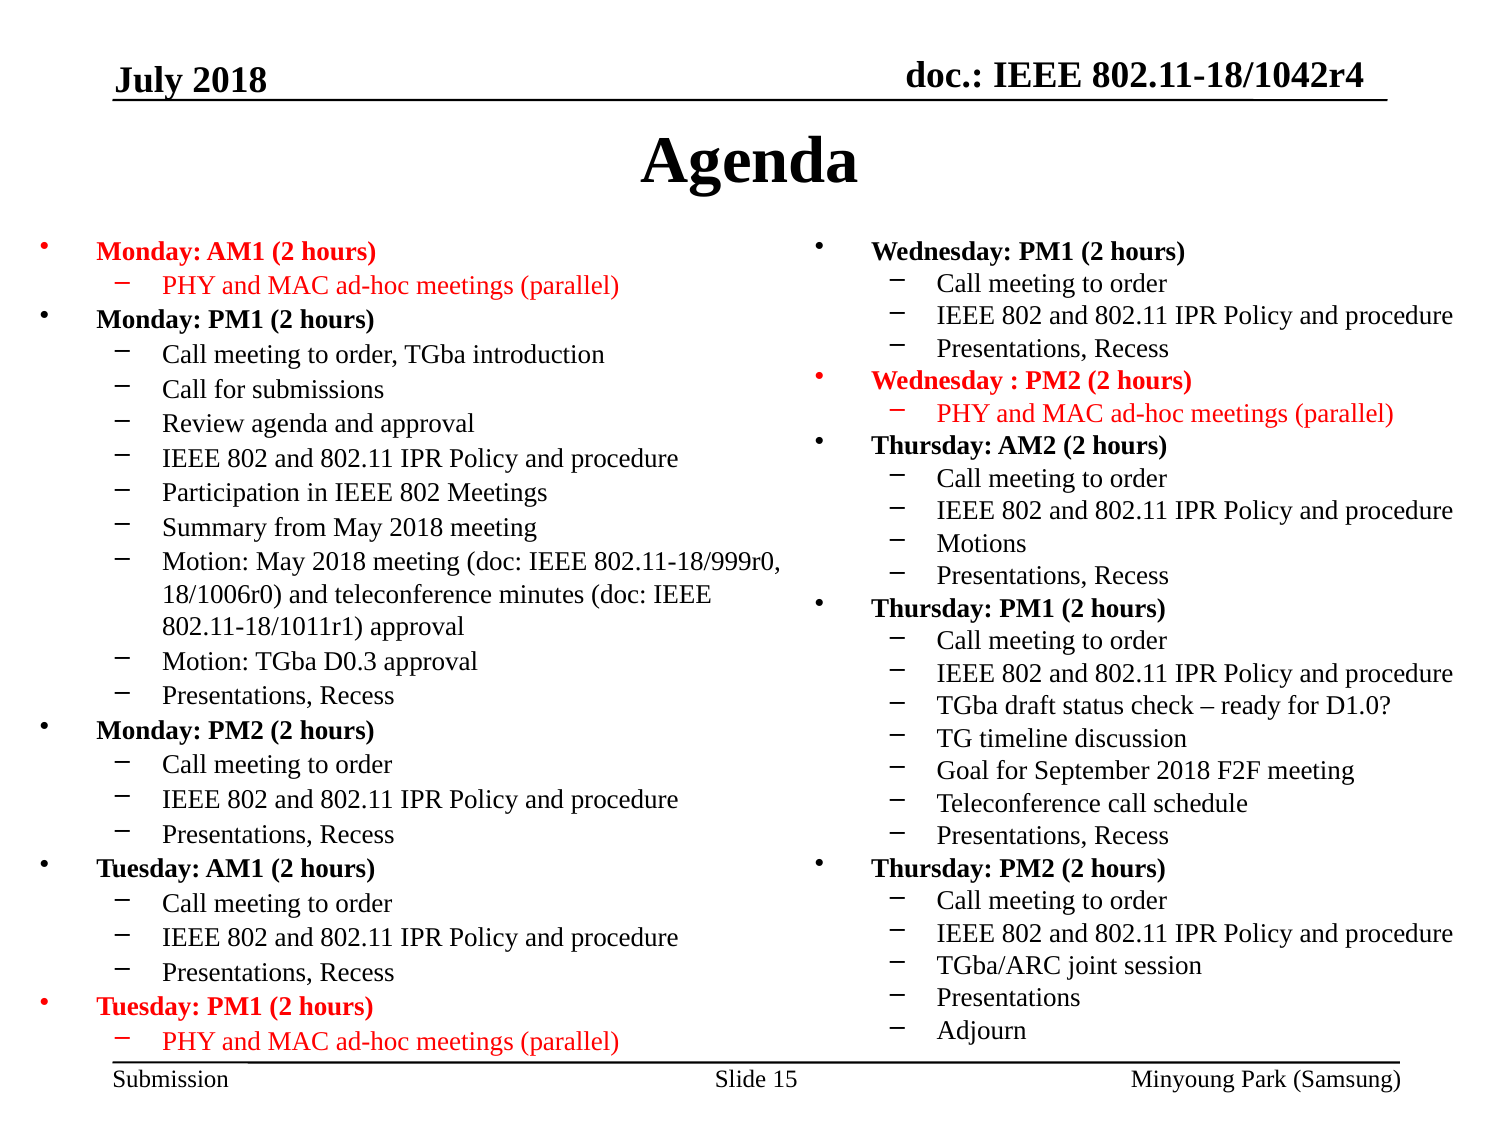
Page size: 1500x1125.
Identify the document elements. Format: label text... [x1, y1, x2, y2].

footer Minyoung Park (Samsung) [949, 1061, 1402, 1093]
slide_number Slide 15 [712, 1061, 800, 1093]
list Monday: AM1 (2 hours) PHY and MAC ad-hoc meetings (parallel) Monday: PM1 (2 hours) Call meeting to order, TGba introduction Call for submissions Review agenda and approval IEEE 802 and 802.11 IPR Policy and procedure Participation in IEEE 802 Meetings Summary from May 2018 meeting Motion: May 2018 meeting (doc: IEEE 802.11-18/999r0, 18/1006r0) and teleconference minutes (doc: IEEE 802.11-18/1011r1) approval Motion: TGba D0.3 approval Presentations, Recess Monday: PM2 (2 hours) Call meeting to order IEEE 802 and 802.11 IPR Policy and procedure Presentations, Recess Tuesday: AM1 (2 hours) Call meeting to order IEEE 802 and 802.11 IPR Policy and procedure Presentations, Recess Tuesday: PM1 (2 hours) PHY and MAC ad-hoc meetings (parallel) [24, 225, 799, 1063]
list Wednesday: PM1 (2 hours) Call meeting to order IEEE 802 and 802.11 IPR Policy and procedure Presentations, Recess Wednesday : PM2 (2 hours) PHY and MAC ad-hoc meetings (parallel) Thursday: AM2 (2 hours) Call meeting to order IEEE 802 and 802.11 IPR Policy and procedure Motions Presentations, Recess Thursday: PM1 (2 hours) Call meeting to order IEEE 802 and 802.11 IPR Policy and procedure TGba draft status check – ready for D1.0? TG timeline discussion Goal for September 2018 F2F meeting Teleconference call schedule Presentations, Recess Thursday: PM2 (2 hours) Call meeting to order IEEE 802 and 802.11 IPR Policy and procedure TGba/ARC joint session Presentations Adjourn [799, 225, 1500, 1063]
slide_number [114, 54, 335, 101]
title Agenda [112, 112, 1388, 200]
